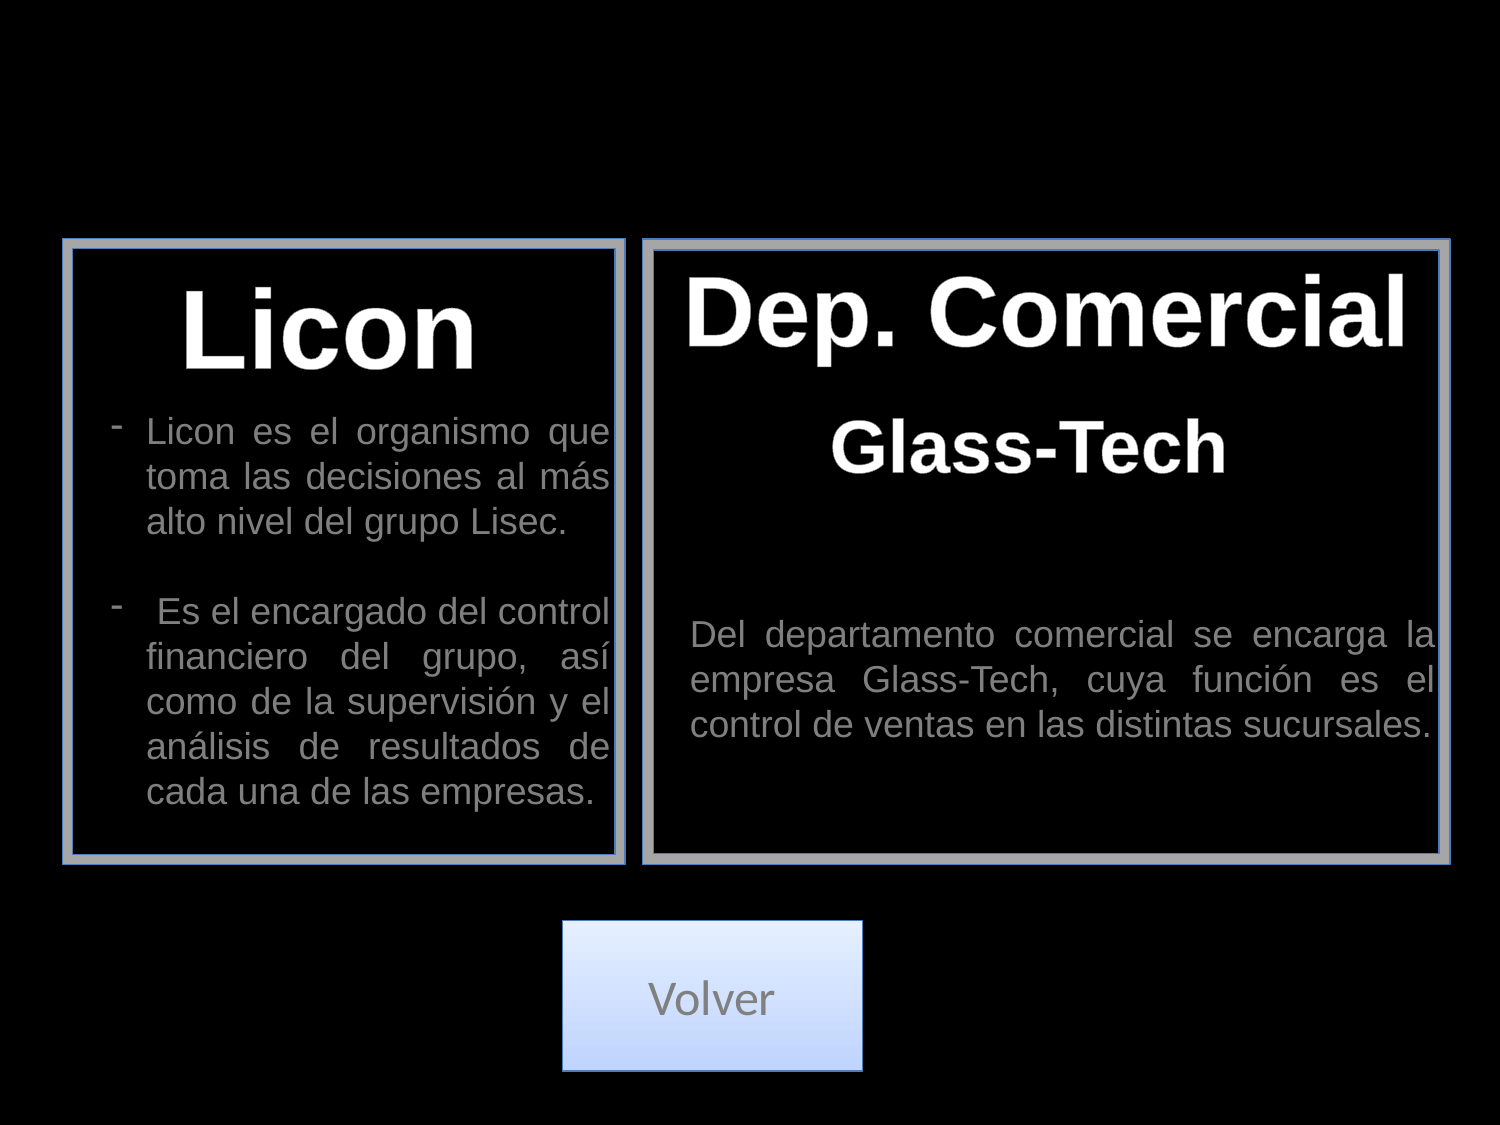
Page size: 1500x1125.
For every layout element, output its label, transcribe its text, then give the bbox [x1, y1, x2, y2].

text_box Licon es el organismo que toma las decisiones al más alto nivel del grupo Lisec. Es el encargado del control financiero del grupo, así como de la supervisión y el análisis de resultados de cada una de las empresas. [95, 400, 608, 820]
text_box [642, 238, 1451, 865]
text_box Dep. Comercial [659, 259, 1433, 374]
text_box Licon [164, 257, 494, 399]
text_box Glass-Tech [814, 390, 1244, 496]
text_box [62, 238, 626, 865]
text_box Del departamento comercial se encarga la empresa Glass-Tech, cuya función es el control de ventas en las distintas sucursales. [675, 602, 1450, 753]
text_box Volver [562, 920, 863, 1072]
